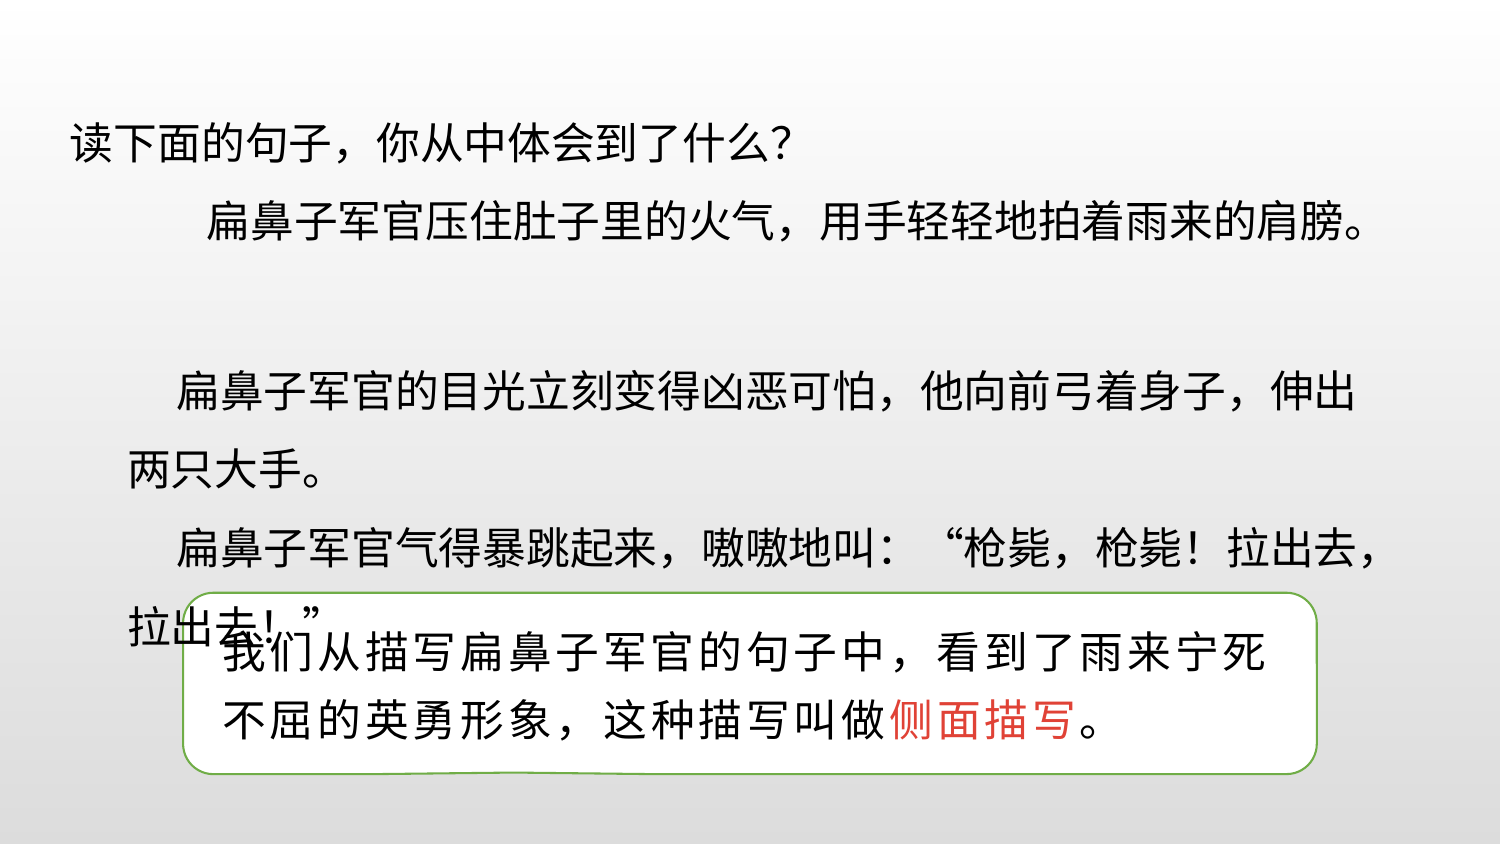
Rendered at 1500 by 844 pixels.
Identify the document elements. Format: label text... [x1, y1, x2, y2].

text_box 读下面的句子，你从中体会到了什么？ [58, 57, 1020, 174]
text_box 扁鼻子军官压住肚子里的火气，用手轻轻地拍着雨来的肩膀。 扁鼻子军官的目光立刻变得凶恶可怕，他向前弓着身子，伸出两只大手。 扁鼻子军官气得暴跳起来，嗷嗷地叫：“枪毙，枪毙！拉出去，拉出去！” [115, 151, 1385, 658]
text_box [183, 592, 1317, 775]
